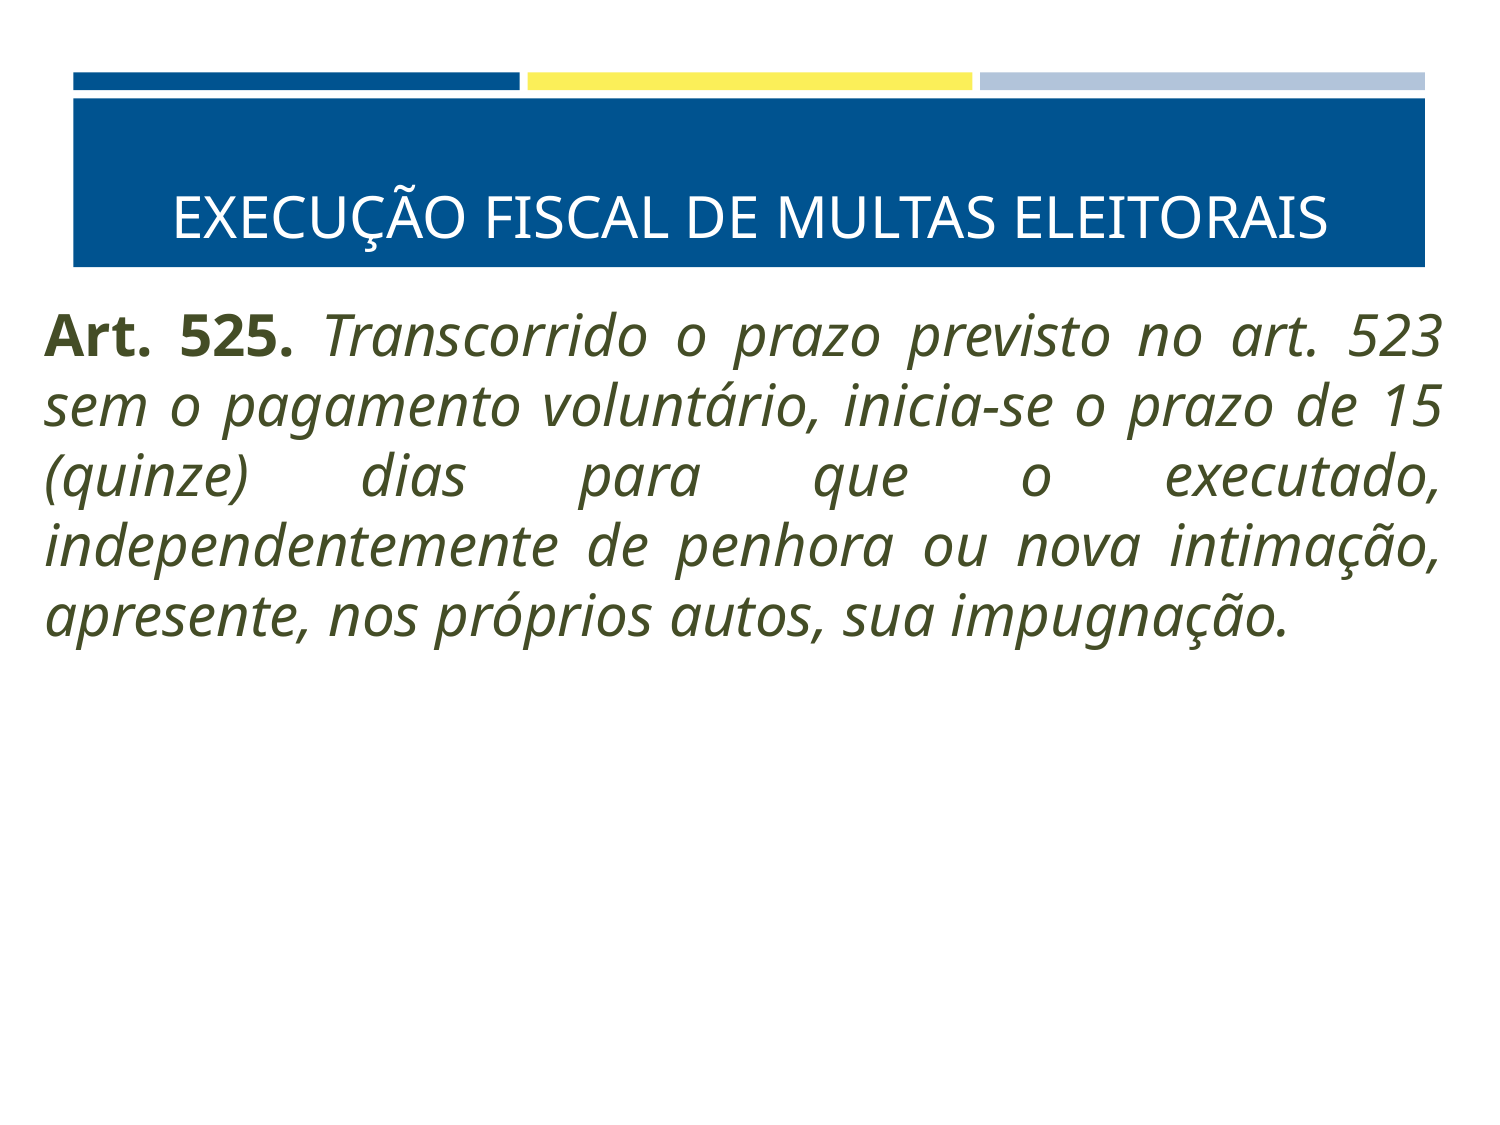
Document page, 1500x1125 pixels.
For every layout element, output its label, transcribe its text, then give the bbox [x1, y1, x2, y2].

title EXECUÇÃO FISCAL DE MULTAS ELEITORAIS [95, 112, 1406, 259]
list Art. 525. Transcorrido o prazo previsto no art. 523 sem o pagamento voluntário, inicia-se o prazo de 15 (quinze) dias para que o executado, independentemente de penhora ou nova intimação, apresente, nos próprios autos, sua impugnação. [29, 290, 1459, 1094]
